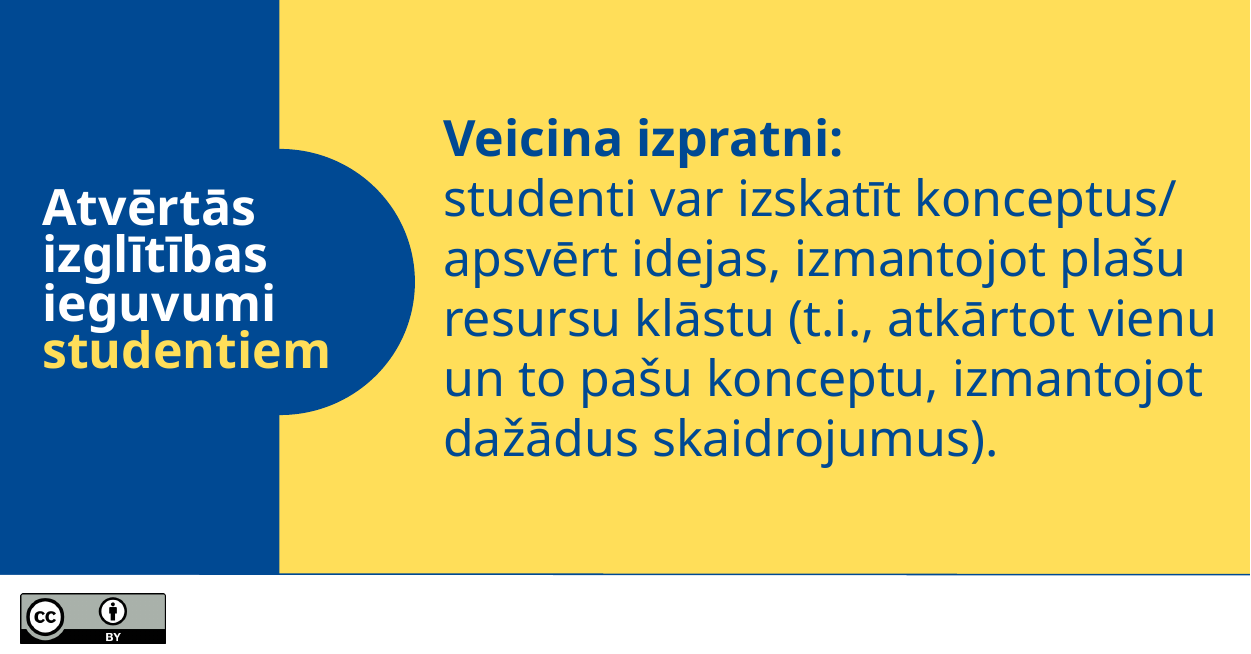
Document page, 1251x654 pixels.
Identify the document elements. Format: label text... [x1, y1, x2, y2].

text_box [368, 181, 415, 383]
text_box Atvērtās izglītības ieguvumi studentiem [27, 171, 368, 394]
text_box Veicina izpratni: studenti var izskatīt konceptus/ apsvērt idejas, izmantojot plašu resursu klāstu (t.i., atkārtot vienu un to pašu konceptu, izmantojot dažādus skaidrojumus). [428, 91, 1250, 482]
text_box [206, 148, 355, 171]
text_box [207, 394, 353, 416]
text_box [0, 0, 280, 573]
text_box [0, 582, 1250, 654]
picture [20, 592, 166, 645]
